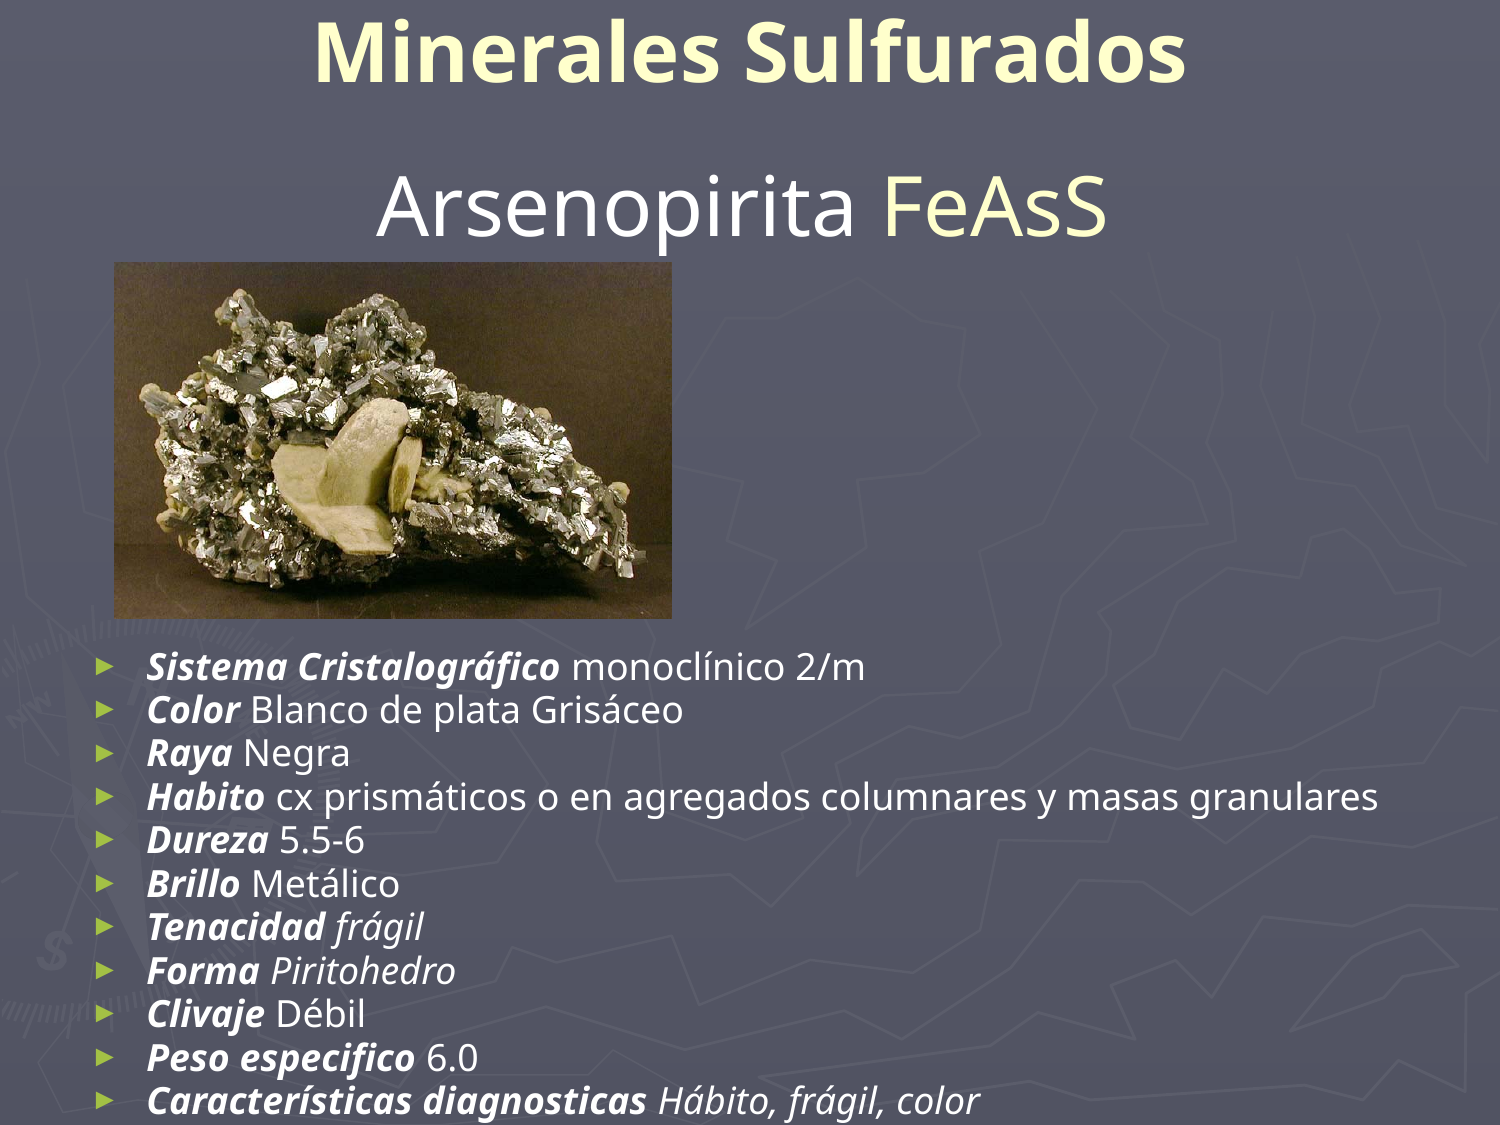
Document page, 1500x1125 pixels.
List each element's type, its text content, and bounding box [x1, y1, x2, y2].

title Minerales Sulfurados Arsenopirita FeAsS [49, 37, 1451, 226]
list Sistema Cristalográfico monoclínico 2/m Color Blanco de plata Grisáceo Raya Negra Habito cx prismáticos o en agregados columnares y masas granulares Dureza 5.5-6 Brillo Metálico Tenacidad frágil Forma Piritohedro Clivaje Débil Peso especifico 6.0 Características diagnosticas Hábito, frágil, color [74, 643, 1426, 1048]
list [114, 262, 673, 620]
